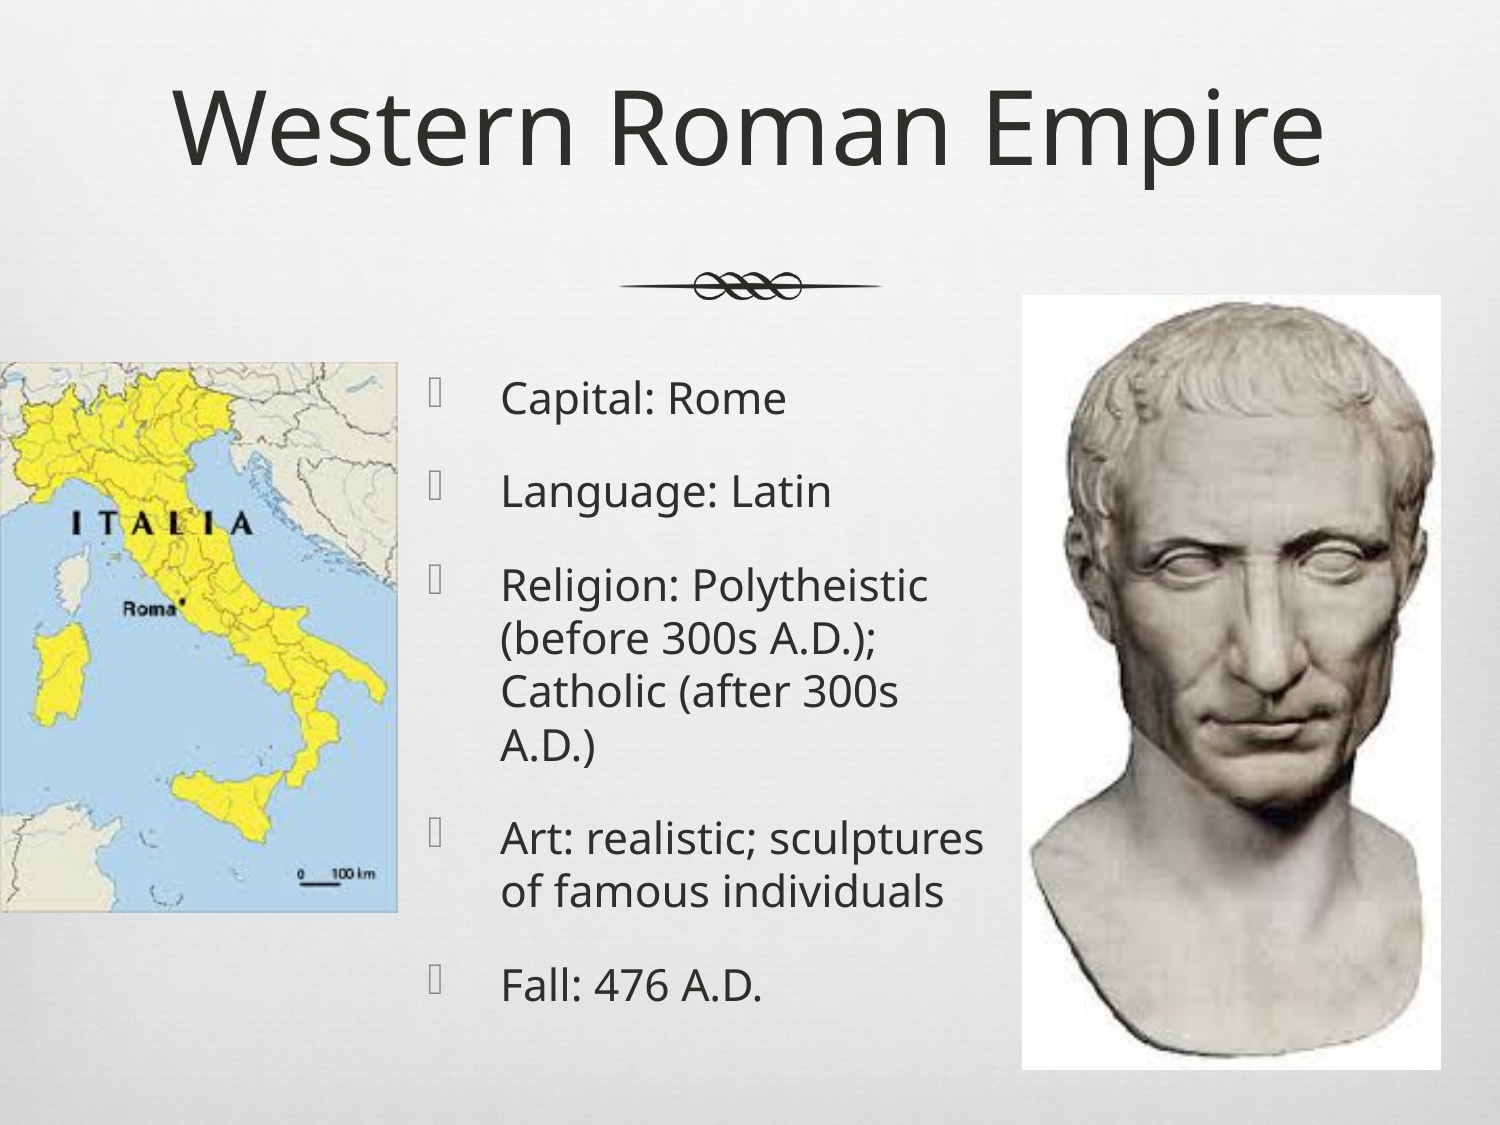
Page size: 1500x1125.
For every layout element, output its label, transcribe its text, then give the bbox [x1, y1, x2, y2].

picture [1021, 294, 1442, 1071]
title Western Roman Empire [112, 11, 1388, 236]
picture [0, 361, 399, 913]
picture [615, 272, 885, 300]
list Capital: Rome Language: Latin Religion: Polytheistic (before 300s A.D.); Catholic (after 300s A.D.) Art: realistic; sculptures of famous individuals Fall: 476 A.D. [412, 362, 1013, 1062]
